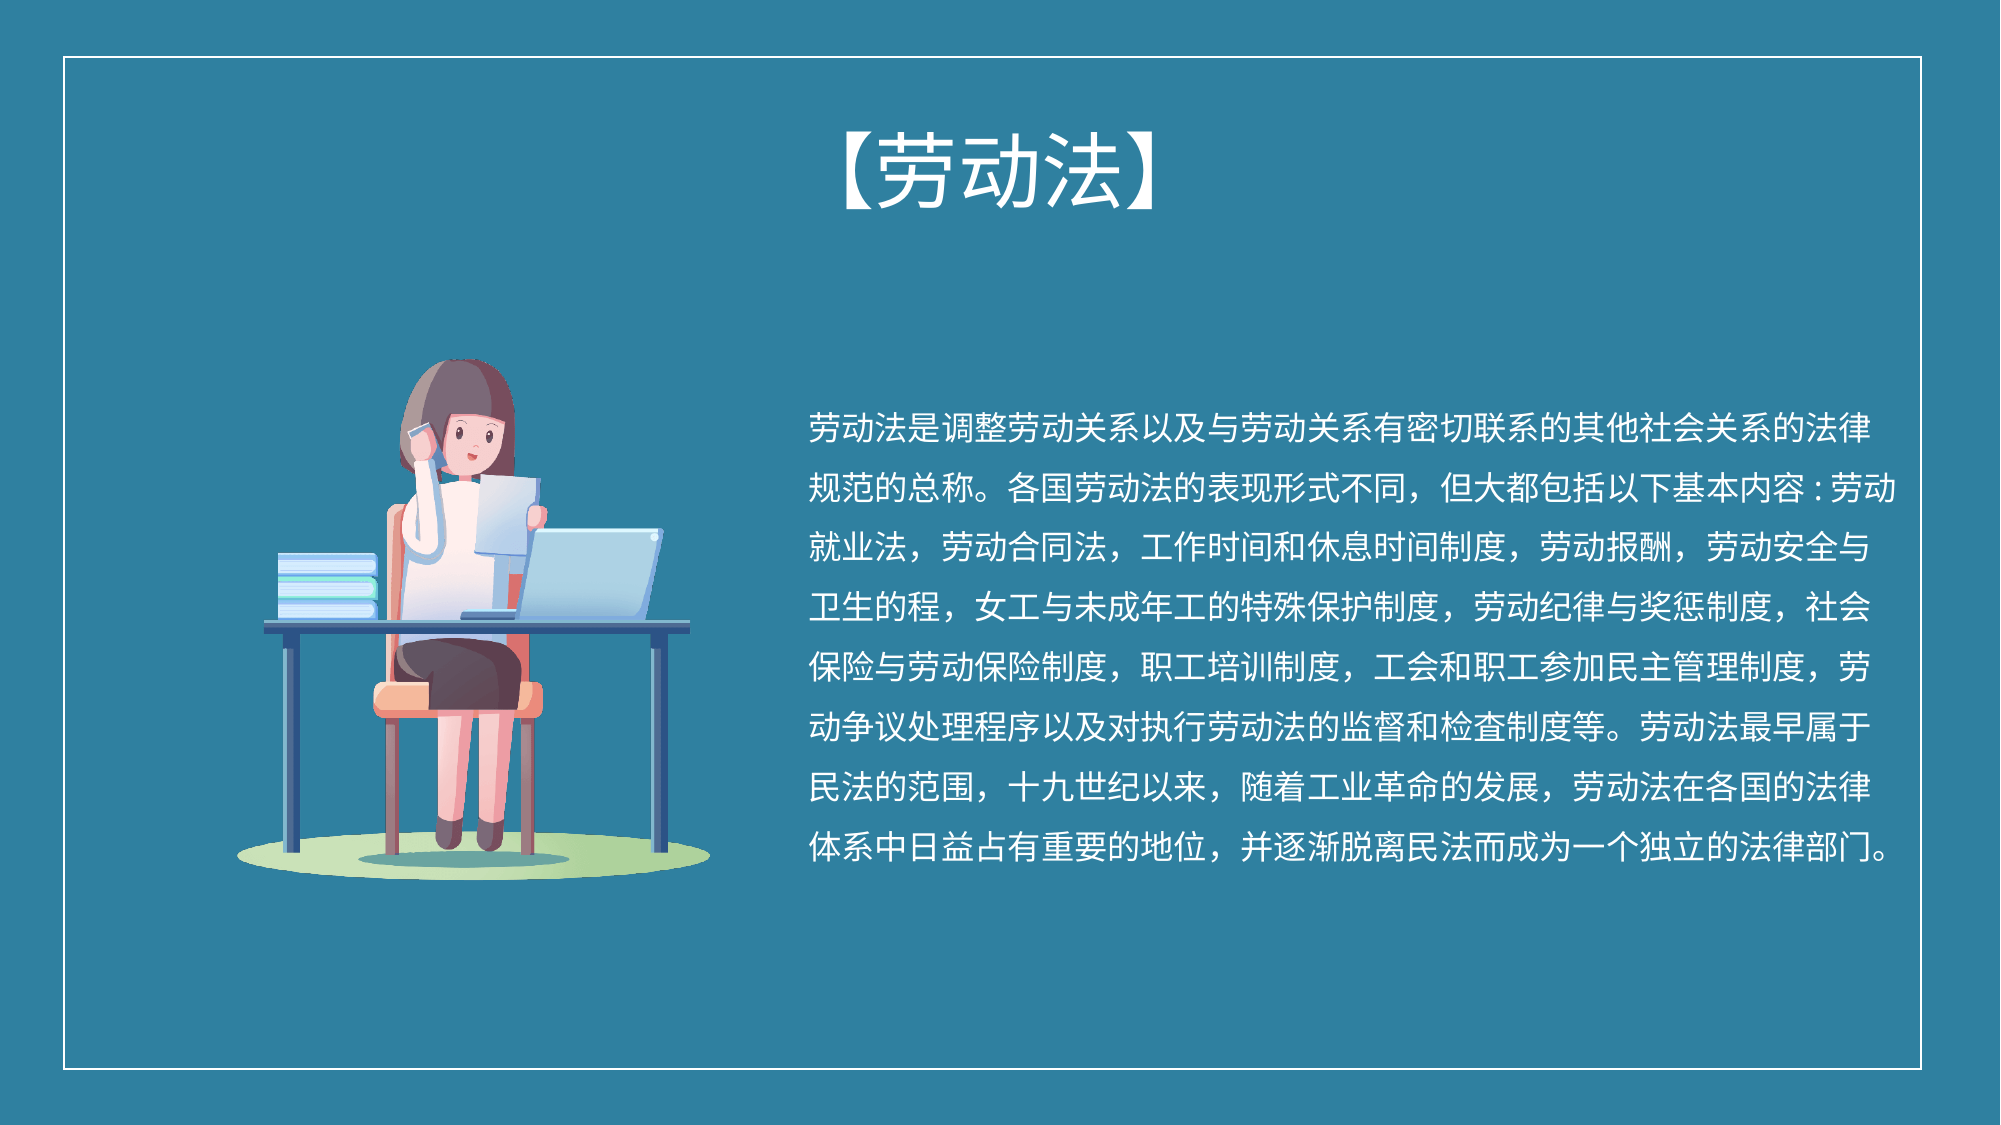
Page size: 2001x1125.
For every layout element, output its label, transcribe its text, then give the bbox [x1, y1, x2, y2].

text_box 【劳动法】 [776, 111, 1223, 227]
picture [145, 314, 775, 944]
text_box 劳动法是调整劳动关系以及与劳动关系有密切联系的其他社会关系的法律规范的总称。各国劳动法的表现形式不同，但大都包括以下基本内容:劳动就业法，劳动合同法，工作时间和休息时间制度，劳动报酬，劳动安全与卫生的程，女工与未成年工的特殊保护制度，劳动纪律与奖惩制度，社会保险与劳动保险制度，职工培训制度，工会和职工参加民主管理制度，劳动争议处理程序以及对执行劳动法的监督和检査制度等。劳动法最早属于民法的范围，十九世纪以来，随着工业革命的发展，劳动法在各国的法律体系中日益占有重要的地位，并逐渐脱离民法而成为一个独立的法律部门。 [793, 379, 1915, 874]
